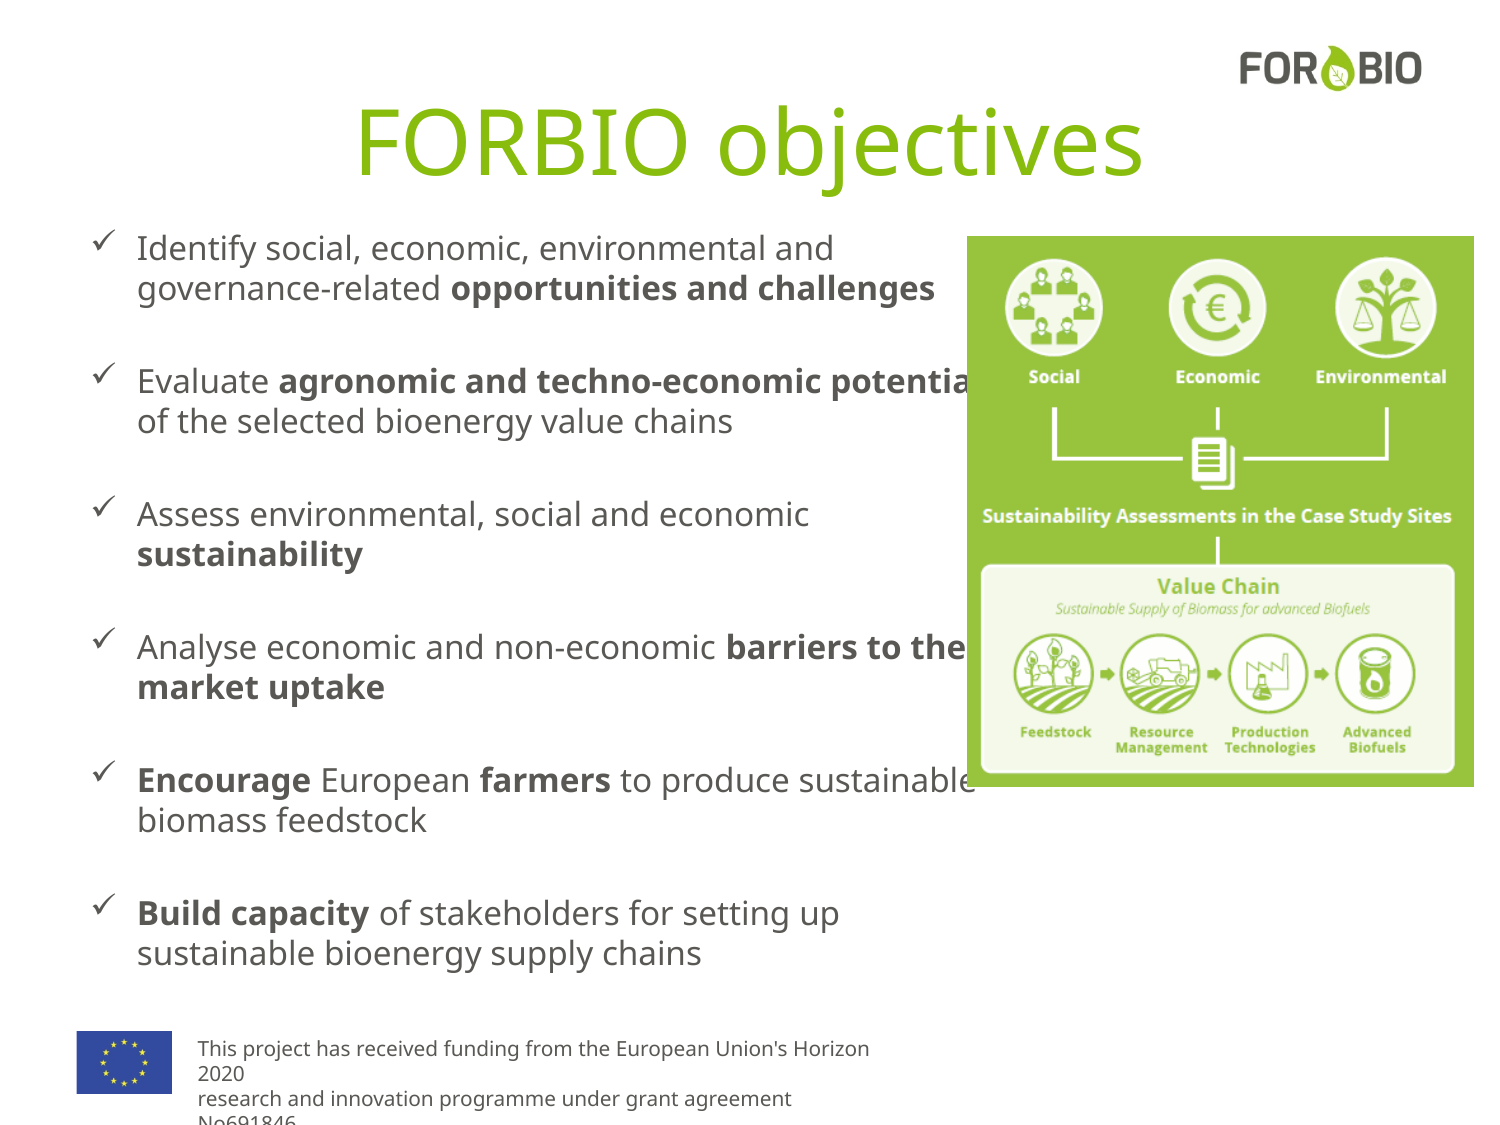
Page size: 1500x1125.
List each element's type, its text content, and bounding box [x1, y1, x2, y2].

title FORBIO objectives [75, 45, 1425, 233]
picture [1187, 23, 1473, 114]
picture [76, 1031, 172, 1094]
list Identify social, economic, environmental and governance-related opportunities and challenges Evaluate agronomic and techno-economic potential of the selected bioenergy value chains Assess environmental, social and economic sustainability Analyse economic and non-economic barriers to the market uptake Encourage European farmers to produce sustainable biomass feedstock Build capacity of stakeholders for setting up sustainable bioenergy supply chains [75, 219, 1010, 1005]
picture [966, 235, 1474, 788]
